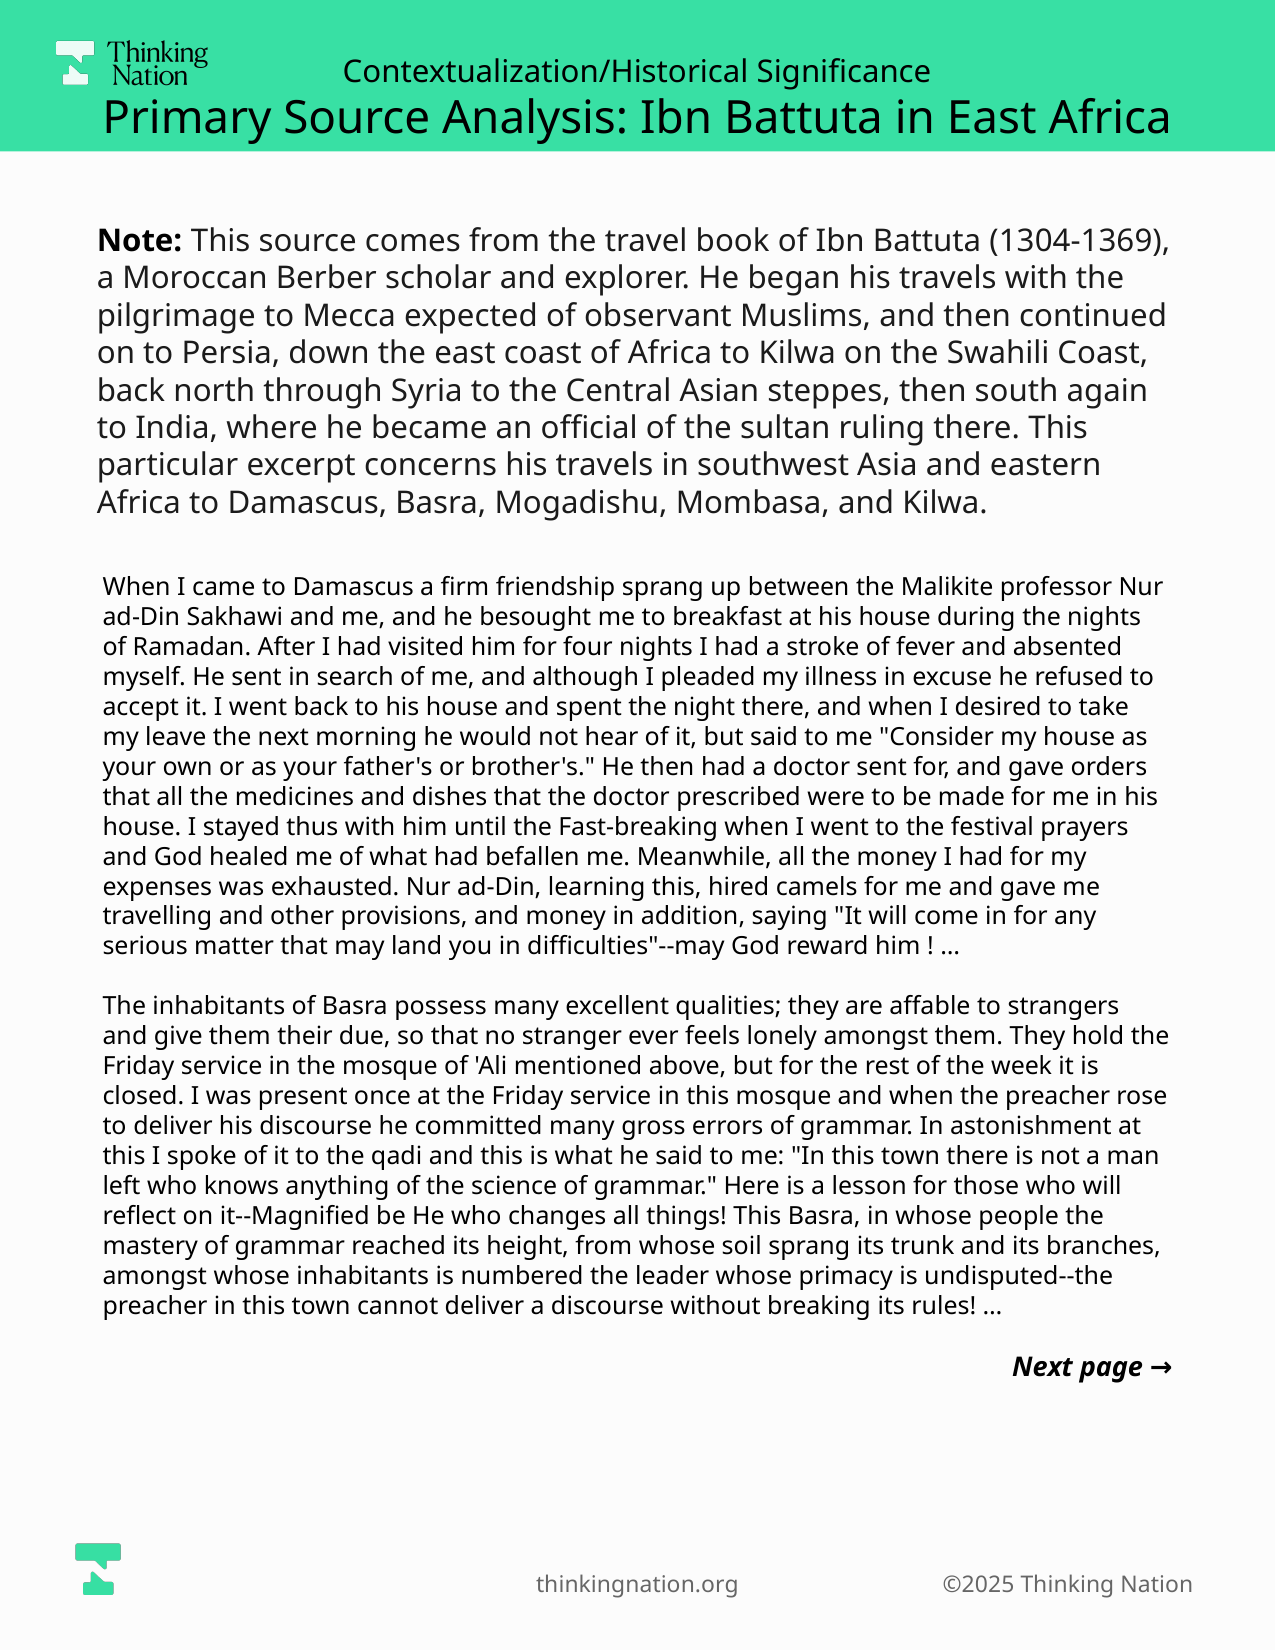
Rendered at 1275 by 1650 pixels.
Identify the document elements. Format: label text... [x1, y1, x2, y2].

picture [62, 1533, 134, 1605]
picture [38, 26, 213, 99]
text_box Note: This source comes from the travel book of Ibn Battuta (1304-1369), a Moroccan Berber scholar and explorer. He began his travels with the pilgrimage to Mecca expected of observant Muslims, and then continued on to Persia, down the east coast of Africa to Kilwa on the Swahili Coast, back north through Syria to the Central Asian steppes, then south again to India, where he became an official of the sultan ruling there. This particular excerpt concerns his travels in southwest Asia and eastern Africa to Damascus, Basra, Mogadishu, Mombasa, and Kilwa. [81, 205, 1194, 502]
text_box thinkingnation.org [486, 1553, 789, 1605]
text_box When I came to Damascus a firm friendship sprang up between the Malikite professor Nur ad-Din Sakhawi and me, and he besought me to breakfast at his house during the nights of Ramadan. After I had visited him for four nights I had a stroke of fever and absented myself. He sent in search of me, and although I pleaded my illness in excuse he refused to accept it. I went back to his house and spent the night there, and when I desired to take my leave the next morning he would not hear of it, but said to me "Consider my house as your own or as your father's or brother's." He then had a doctor sent for, and gave orders that all the medicines and dishes that the doctor prescribed were to be made for me in his house. I stayed thus with him until the Fast-breaking when I went to the festival prayers and God healed me of what had befallen me. Meanwhile, all the money I had for my expenses was exhausted. Nur ad-Din, learning this, hired camels for me and gave me travelling and other provisions, and money in addition, saying "It will come in for any serious matter that may land you in difficulties"--may God reward him ! … The inhabitants of Basra possess many excellent qualities; they are affable to strangers and give them their due, so that no stranger ever feels lonely amongst them. They hold the Friday service in the mosque of 'Ali mentioned above, but for the rest of the week it is closed. I was present once at the Friday service in this mosque and when the preacher rose to deliver his discourse he committed many gross errors of grammar. In astonishment at this I spoke of it to the qadi and this is what he said to me: "In this town there is not a man left who knows anything of the science of grammar." Here is a lesson for those who will reflect on it--Magnified be He who changes all things! This Basra, in whose people the mastery of grammar reached its height, from whose soil sprang its trunk and its branches, amongst whose inhabitants is numbered the leader whose primacy is undisputed--the preacher in this town cannot deliver a discourse without breaking its rules! … Next page → [87, 523, 1188, 1451]
text_box Contextualization/Historical Significance Primary Source Analysis: Ibn Battuta in East Africa [0, 0, 1275, 152]
text_box ©2025 Thinking Nation [907, 1553, 1210, 1605]
